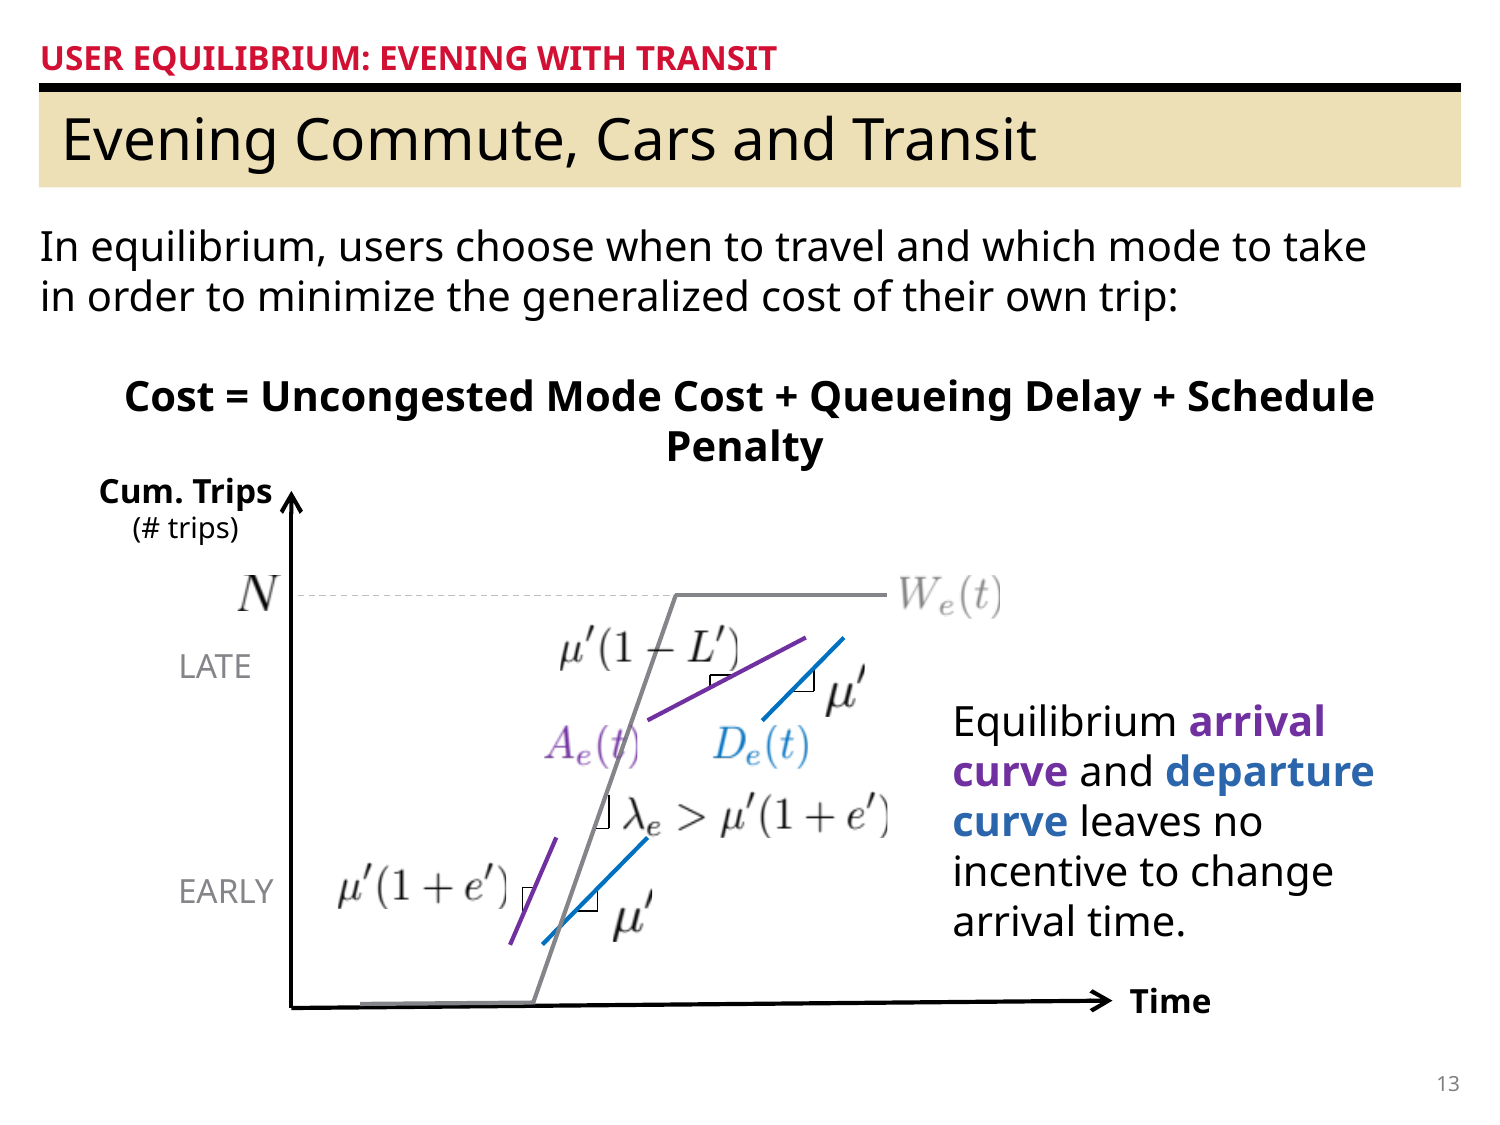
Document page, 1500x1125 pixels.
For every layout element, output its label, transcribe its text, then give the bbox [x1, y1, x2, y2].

picture [612, 887, 653, 942]
text_box Cost = Uncongested Mode Cost + Queueing Delay + Schedule Penalty [62, 362, 1438, 478]
title Evening Commute, Cars and Transit [38, 92, 1462, 188]
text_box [679, 1000, 1113, 1009]
text_box USER EQUILIBRIUM: EVENING WITH TRANSIT [24, 27, 1475, 88]
text_box LATE [163, 637, 267, 693]
picture [543, 724, 638, 769]
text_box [681, 637, 759, 721]
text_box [532, 594, 677, 1005]
text_box Time [1114, 972, 1227, 1028]
picture [824, 662, 865, 717]
picture [622, 791, 888, 838]
text_box Cum. Trips (# trips) [83, 462, 288, 553]
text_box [761, 637, 845, 721]
picture [337, 862, 507, 909]
picture [712, 724, 809, 769]
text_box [509, 837, 527, 946]
text_box EARLY [163, 862, 286, 918]
picture [237, 574, 282, 611]
picture [560, 624, 738, 671]
text_box In equilibrium, users choose when to travel and which mode to take in order to minimize the generalized cost of their own trip: [24, 212, 1400, 328]
text_box Equilibrium arrival curve and departure curve leaves no incentive to change arrival time. [937, 687, 1463, 953]
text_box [296, 1000, 525, 1009]
picture [899, 574, 1001, 619]
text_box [595, 794, 610, 829]
